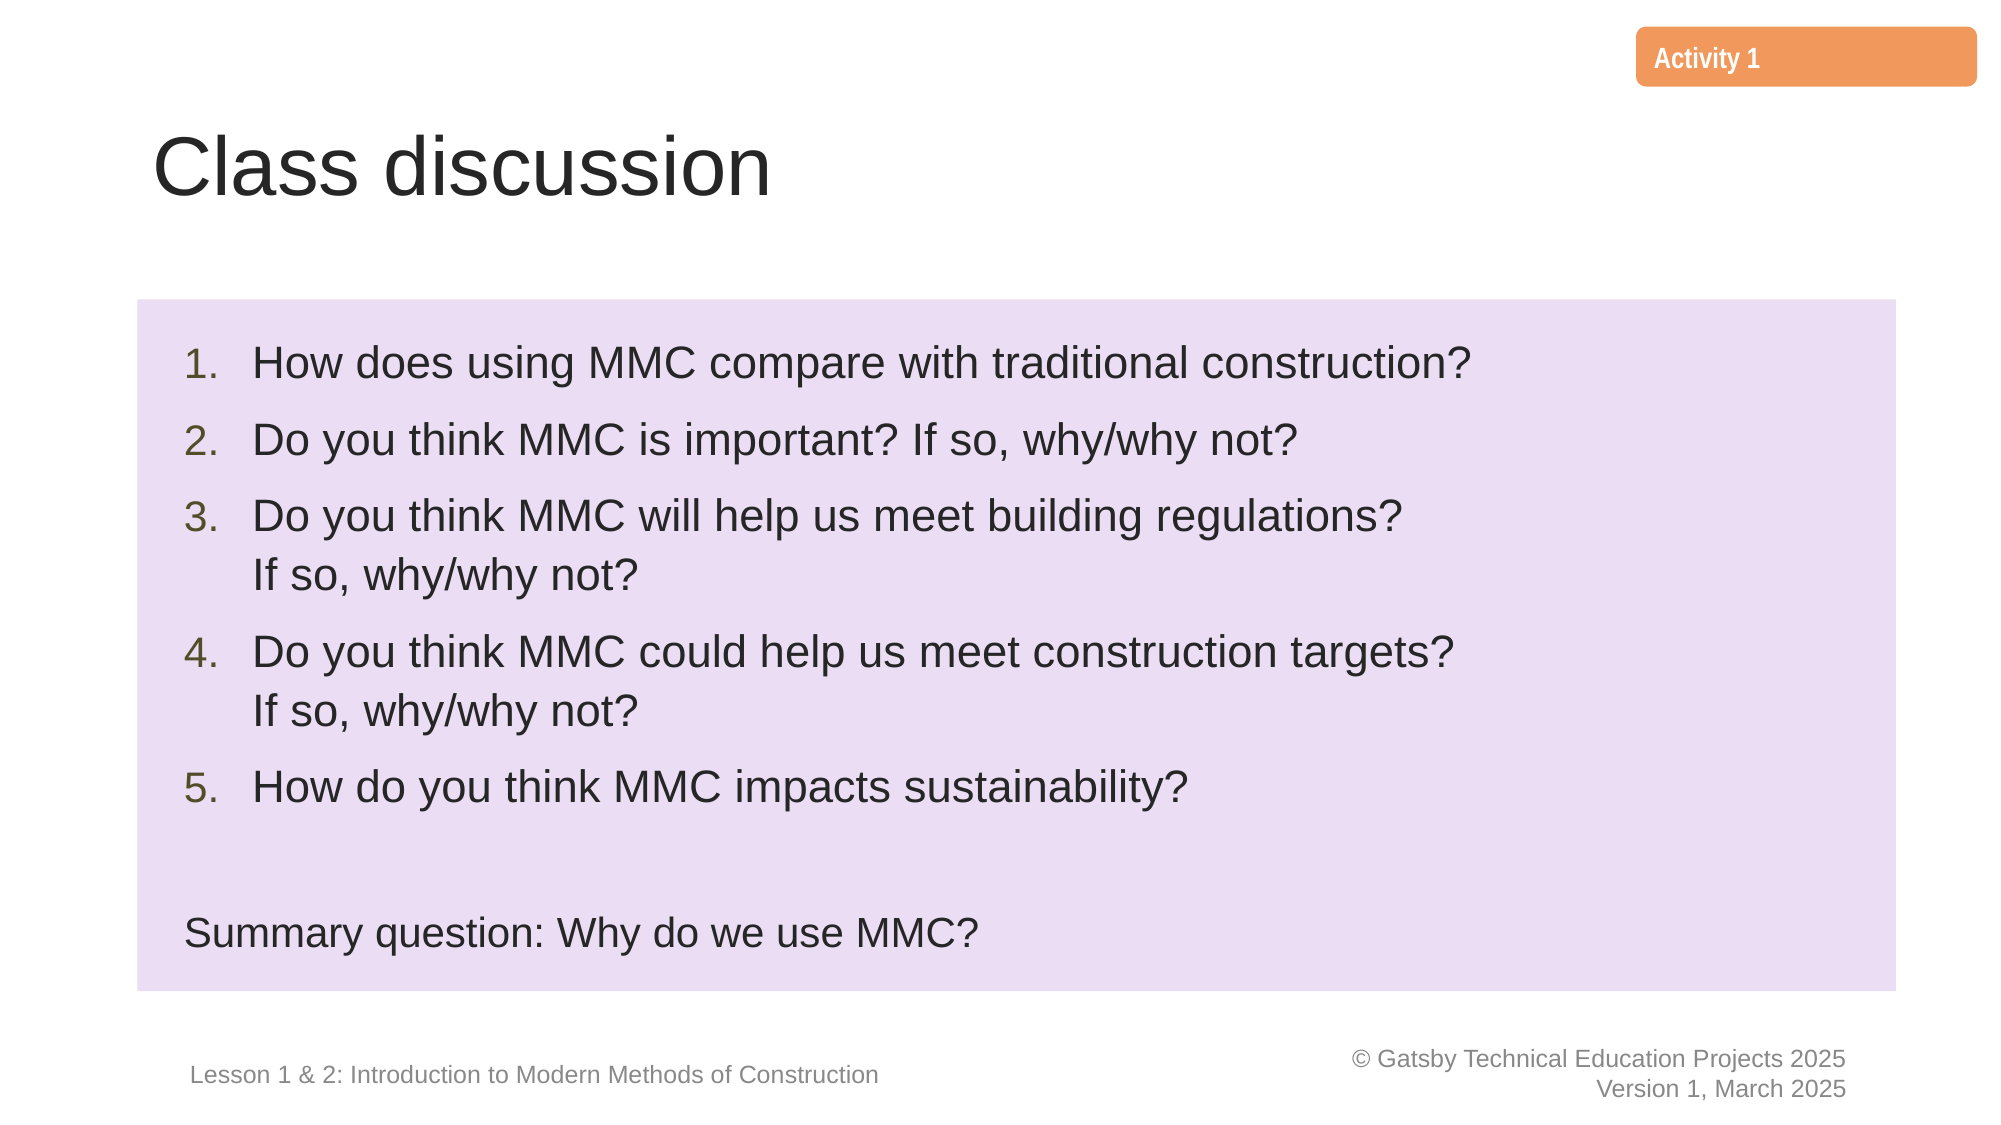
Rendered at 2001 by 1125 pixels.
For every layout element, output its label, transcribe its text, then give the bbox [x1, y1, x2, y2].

list Lesson 1 & 2: Introduction to Modern Methods of Construction [137, 1042, 936, 1103]
list How does using MMC compare with traditional construction? Do you think MMC is important? If so, why/why not? Do you think MMC will help us meet building regulations? If so, why/why not? Do you think MMC could help us meet construction targets? If so, why/why not? How do you think MMC impacts sustainability? Summary question: Why do we use MMC? [137, 299, 1896, 992]
title Class discussion [137, 59, 1863, 278]
text_box Activity 1 [1636, 26, 1978, 87]
